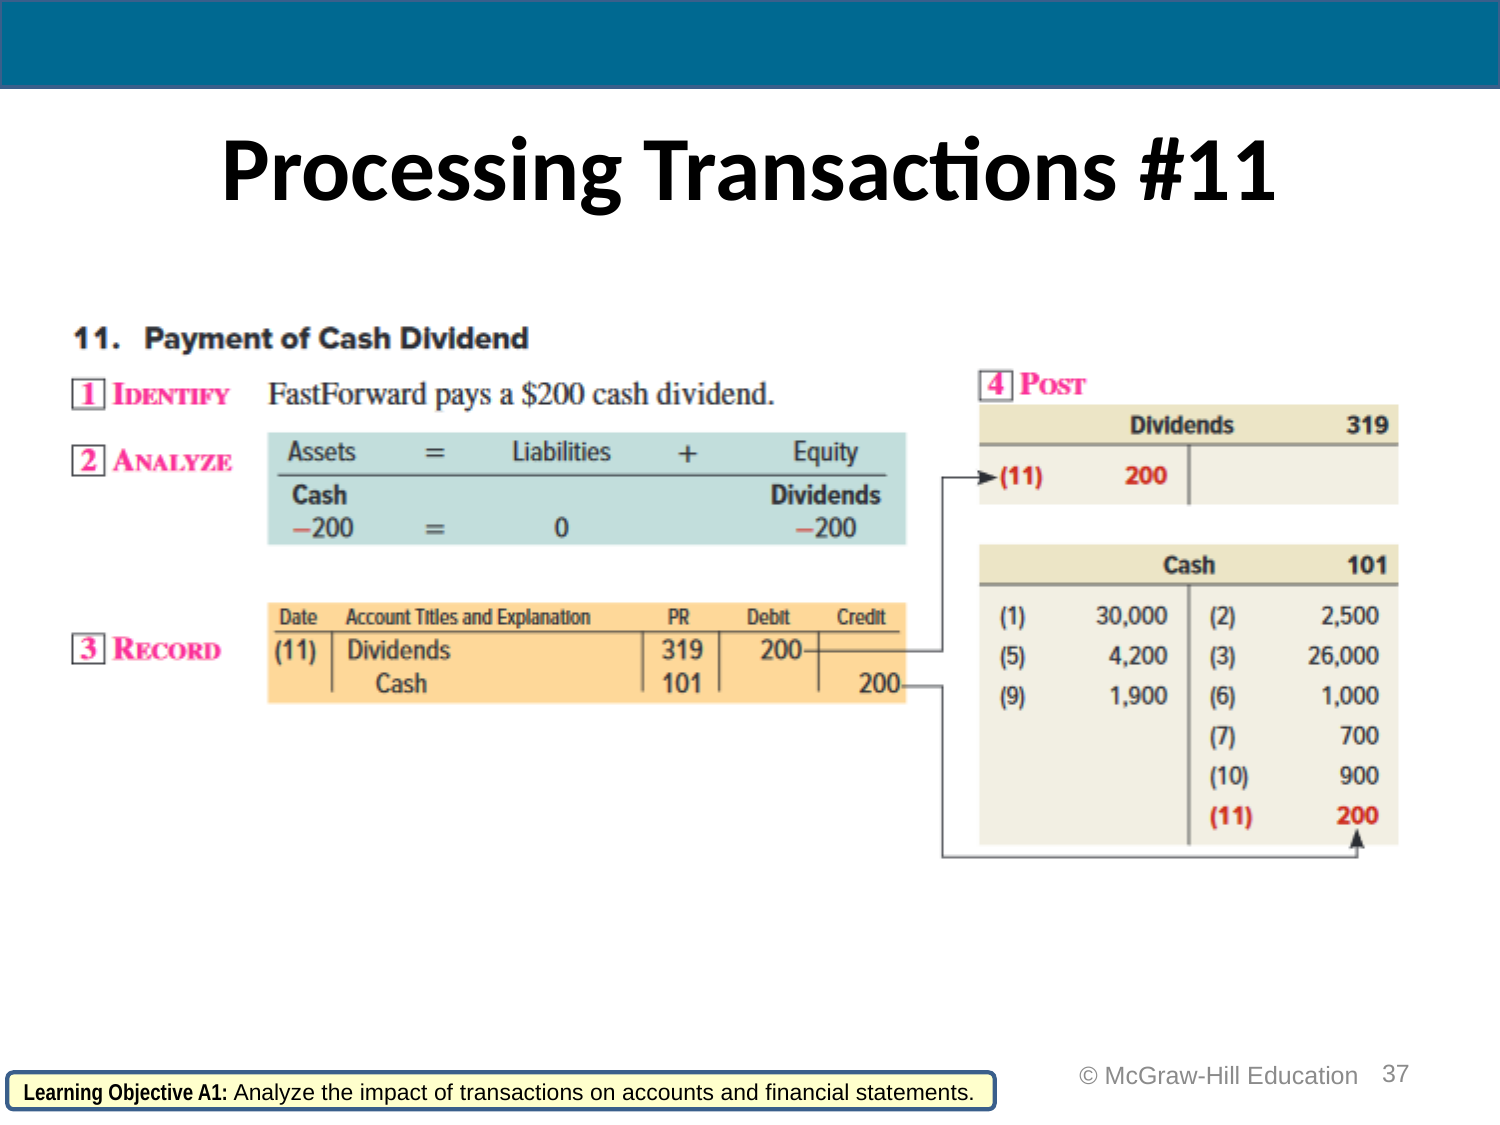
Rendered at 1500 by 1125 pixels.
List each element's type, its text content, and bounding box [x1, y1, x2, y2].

text_box Learning Objective A1: Analyze the impact of transactions on accounts and financial statements. [7, 1072, 995, 1110]
text_box © McGraw-Hill Education [1057, 1052, 1413, 1090]
slide_number 37 [1074, 1042, 1425, 1103]
title Processing Transactions #11 [75, 89, 1425, 258]
text_box [0, 0, 1500, 89]
picture [50, 311, 1413, 873]
